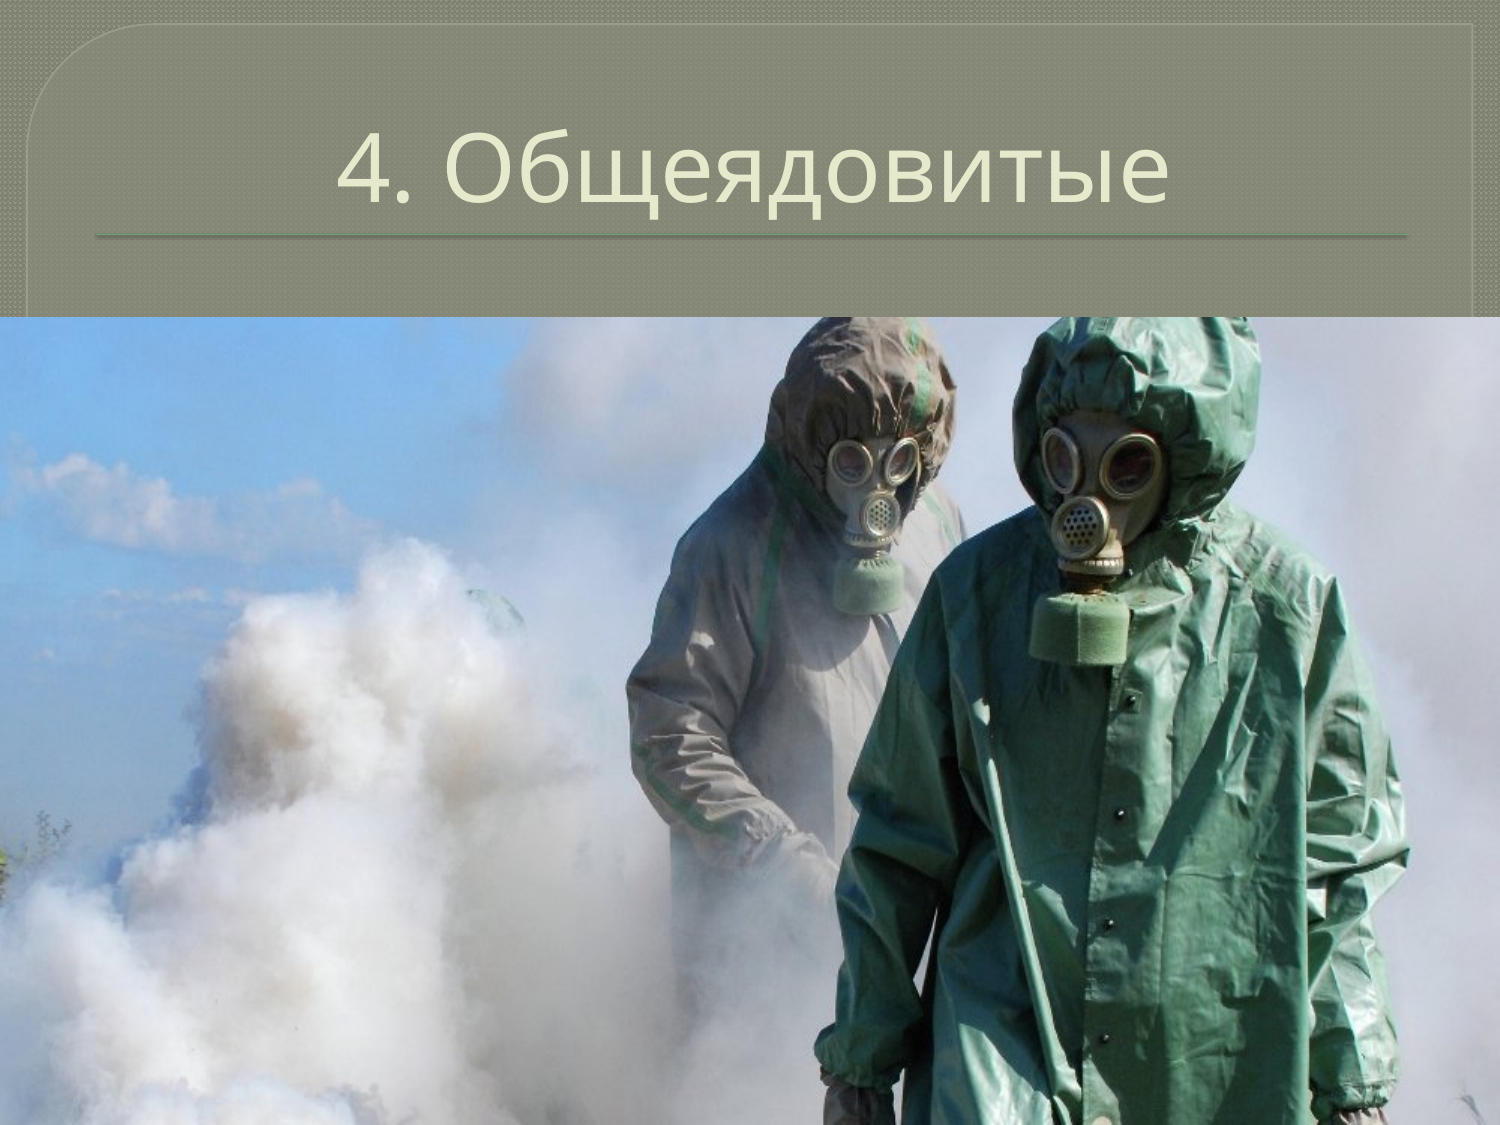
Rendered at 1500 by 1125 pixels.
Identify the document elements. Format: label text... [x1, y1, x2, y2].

title 4. Общеядовитые [75, 41, 1425, 230]
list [0, 317, 1500, 1125]
